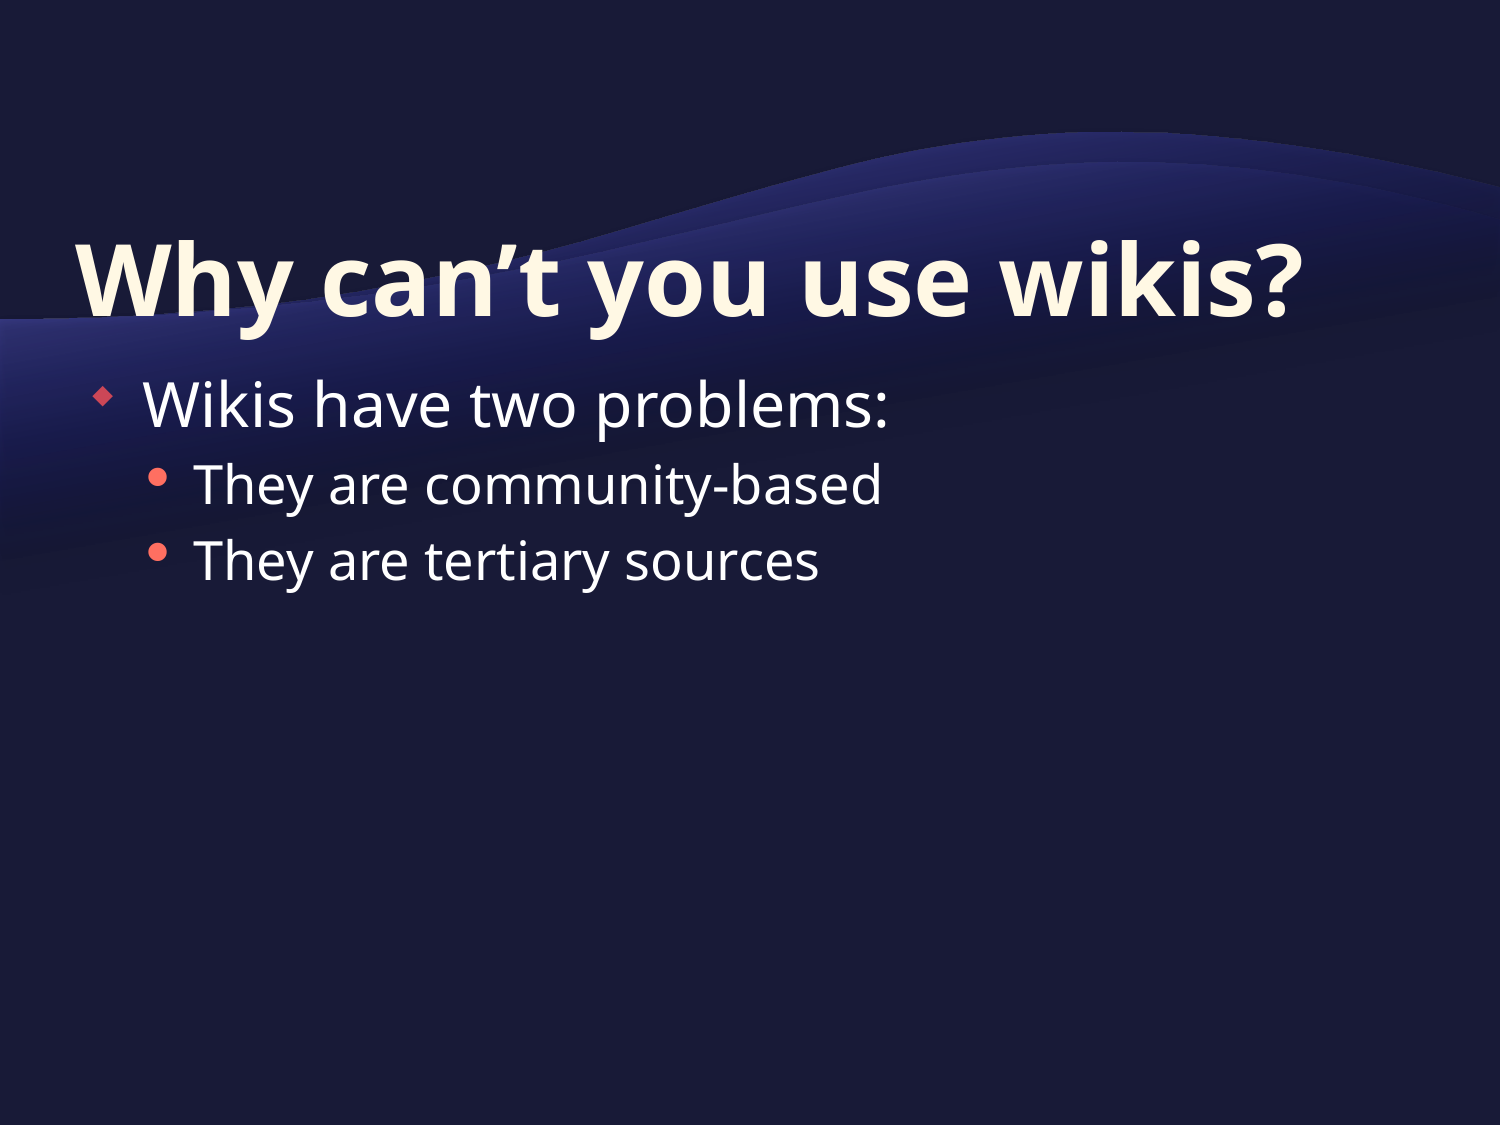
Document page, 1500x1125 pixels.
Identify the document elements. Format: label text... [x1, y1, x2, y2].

list Wikis have two problems: They are community-based They are tertiary sources [75, 357, 1425, 1033]
title Why can’t you use wikis? [75, 87, 1425, 338]
